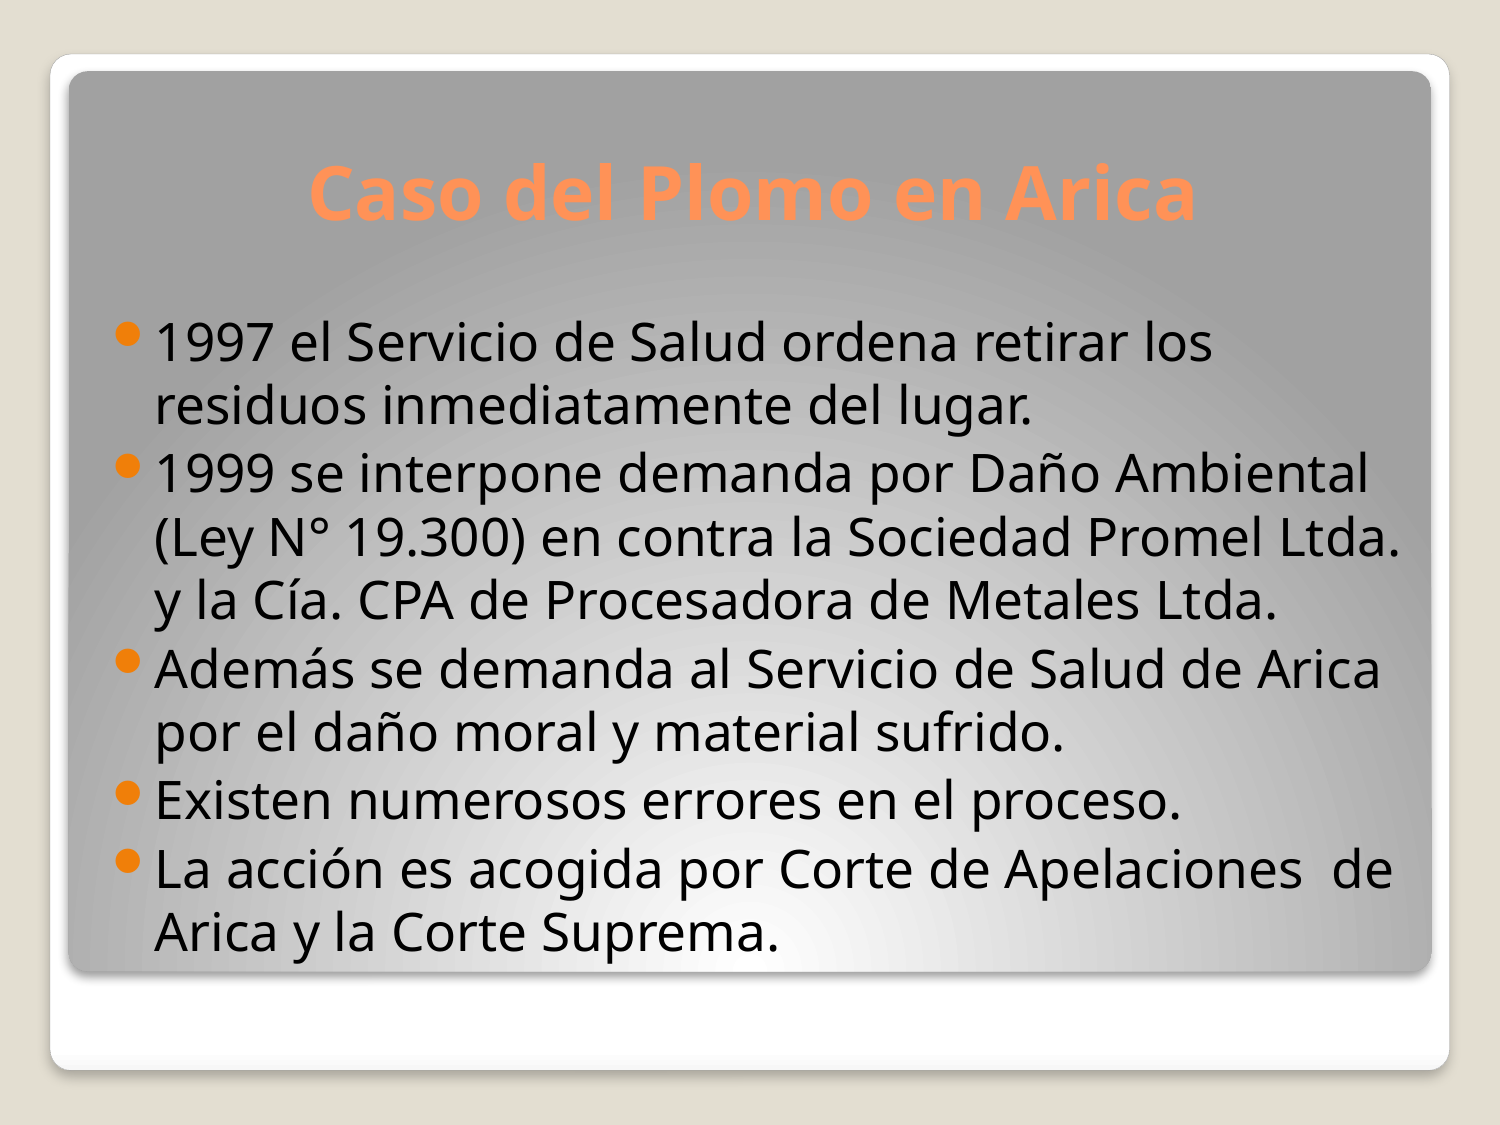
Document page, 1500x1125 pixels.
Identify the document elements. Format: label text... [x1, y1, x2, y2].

list 1997 el Servicio de Salud ordena retirar los residuos inmediatamente del lugar. 1999 se interpone demanda por Daño Ambiental (Ley N° 19.300) en contra la Sociedad Promel Ltda. y la Cía. CPA de Procesadora de Metales Ltda. Además se demanda al Servicio de Salud de Arica por el daño moral y material sufrido. Existen numerosos errores en el proceso. La acción es acogida por Corte de Apelaciones de Arica y la Corte Suprema. [82, 292, 1425, 980]
title Caso del Plomo en Arica [82, 70, 1425, 243]
